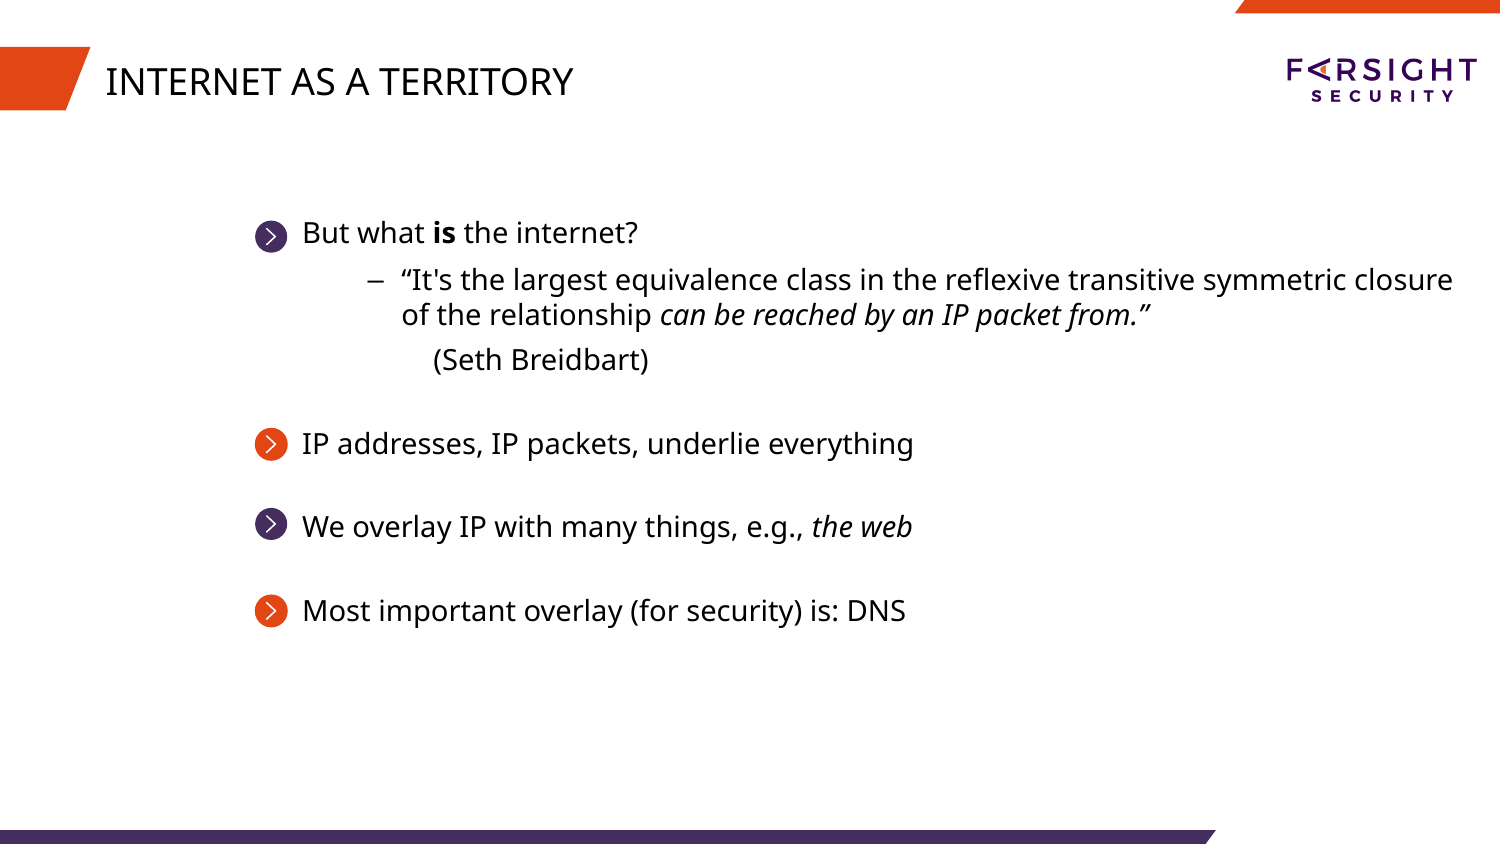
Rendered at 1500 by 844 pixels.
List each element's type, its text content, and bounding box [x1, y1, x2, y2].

picture [1254, 29, 1500, 131]
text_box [254, 594, 288, 628]
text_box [254, 507, 288, 541]
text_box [254, 220, 288, 253]
title INTERNET AS A TERRITORY [90, 46, 1255, 114]
list But what is the internet? “It's the largest equivalence class in the reflexive transitive symmetric closure of the relationship can be reached by an IP packet from.” (Seth Breidbart) IP addresses, IP packets, underlie everything We overlay IP with many things, e.g., the web Most important overlay (for security) is: DNS [264, 207, 1500, 844]
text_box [254, 427, 288, 462]
